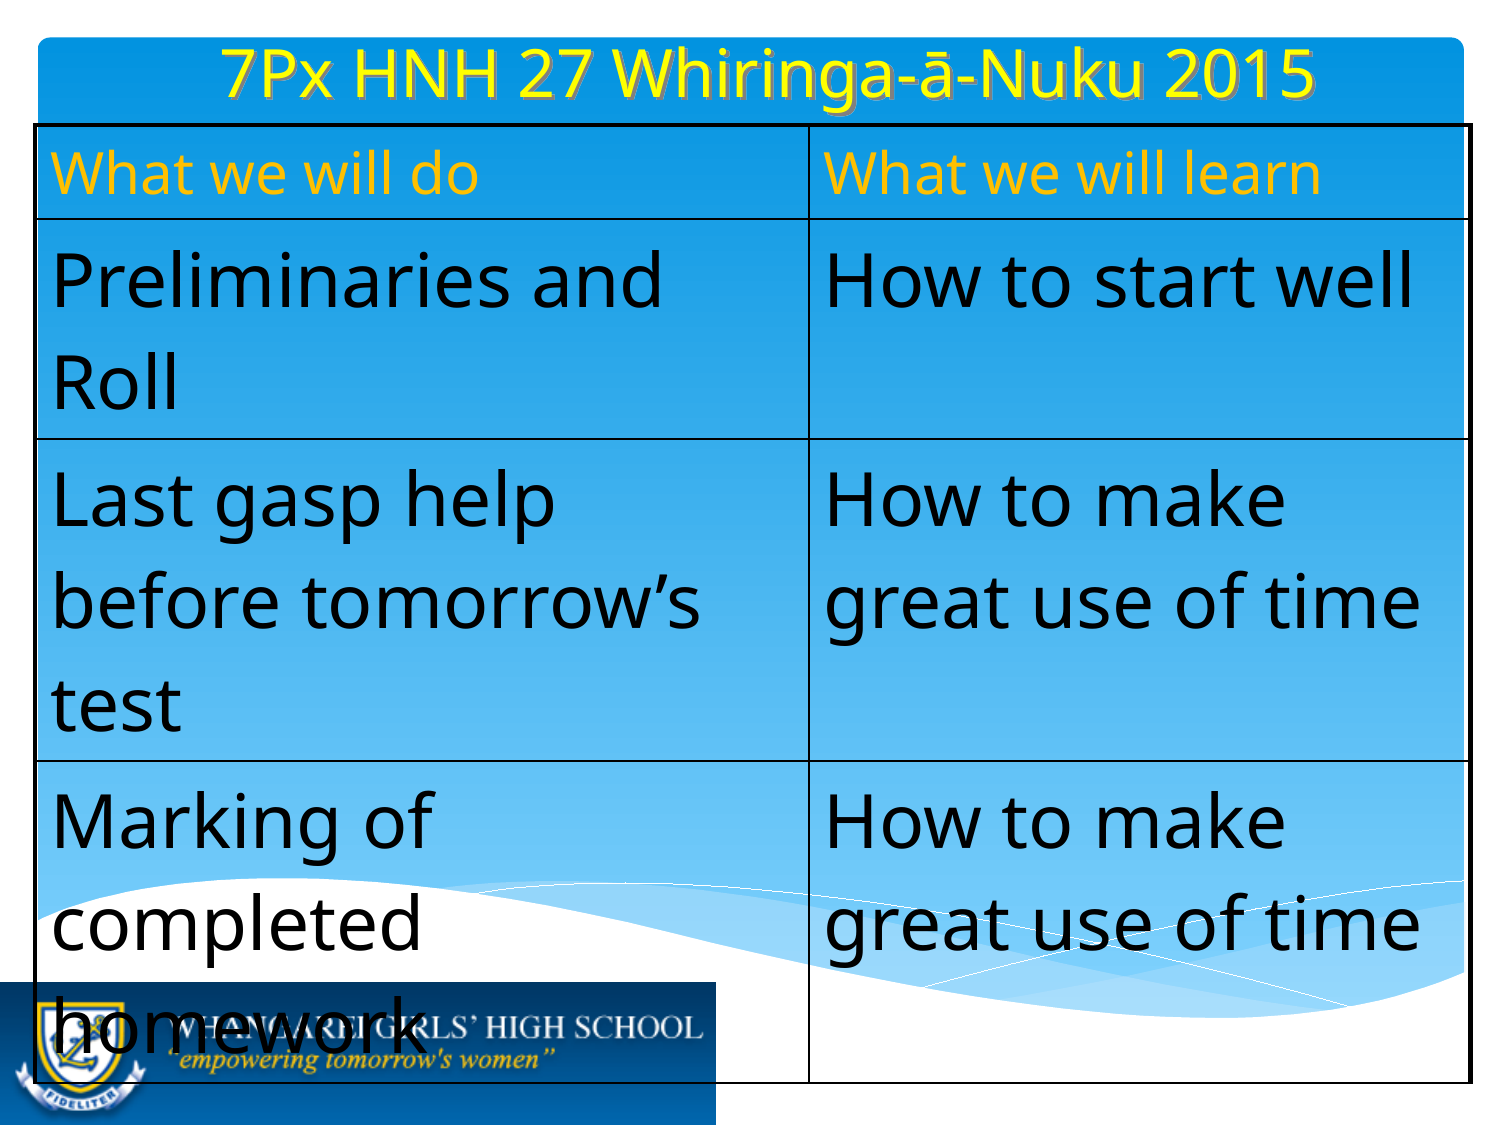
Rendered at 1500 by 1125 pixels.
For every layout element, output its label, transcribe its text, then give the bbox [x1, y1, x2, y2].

table_header What we will learn [810, 127, 1468, 218]
text_box 7Px HNH 27 Whiringa-ā-Nuku 2015 [162, 20, 1375, 121]
picture [0, 982, 716, 1125]
table_cell Preliminaries and Roll [37, 220, 808, 438]
table_cell How to start well [810, 220, 1468, 438]
table_cell How to make great use of time [810, 440, 1468, 760]
table_header What we will do [37, 127, 808, 218]
table_cell How to make great use of time [810, 762, 1468, 1082]
table_cell Marking of completed homework [37, 762, 808, 1082]
table_cell Last gasp help before tomorrow’s test [37, 440, 808, 760]
